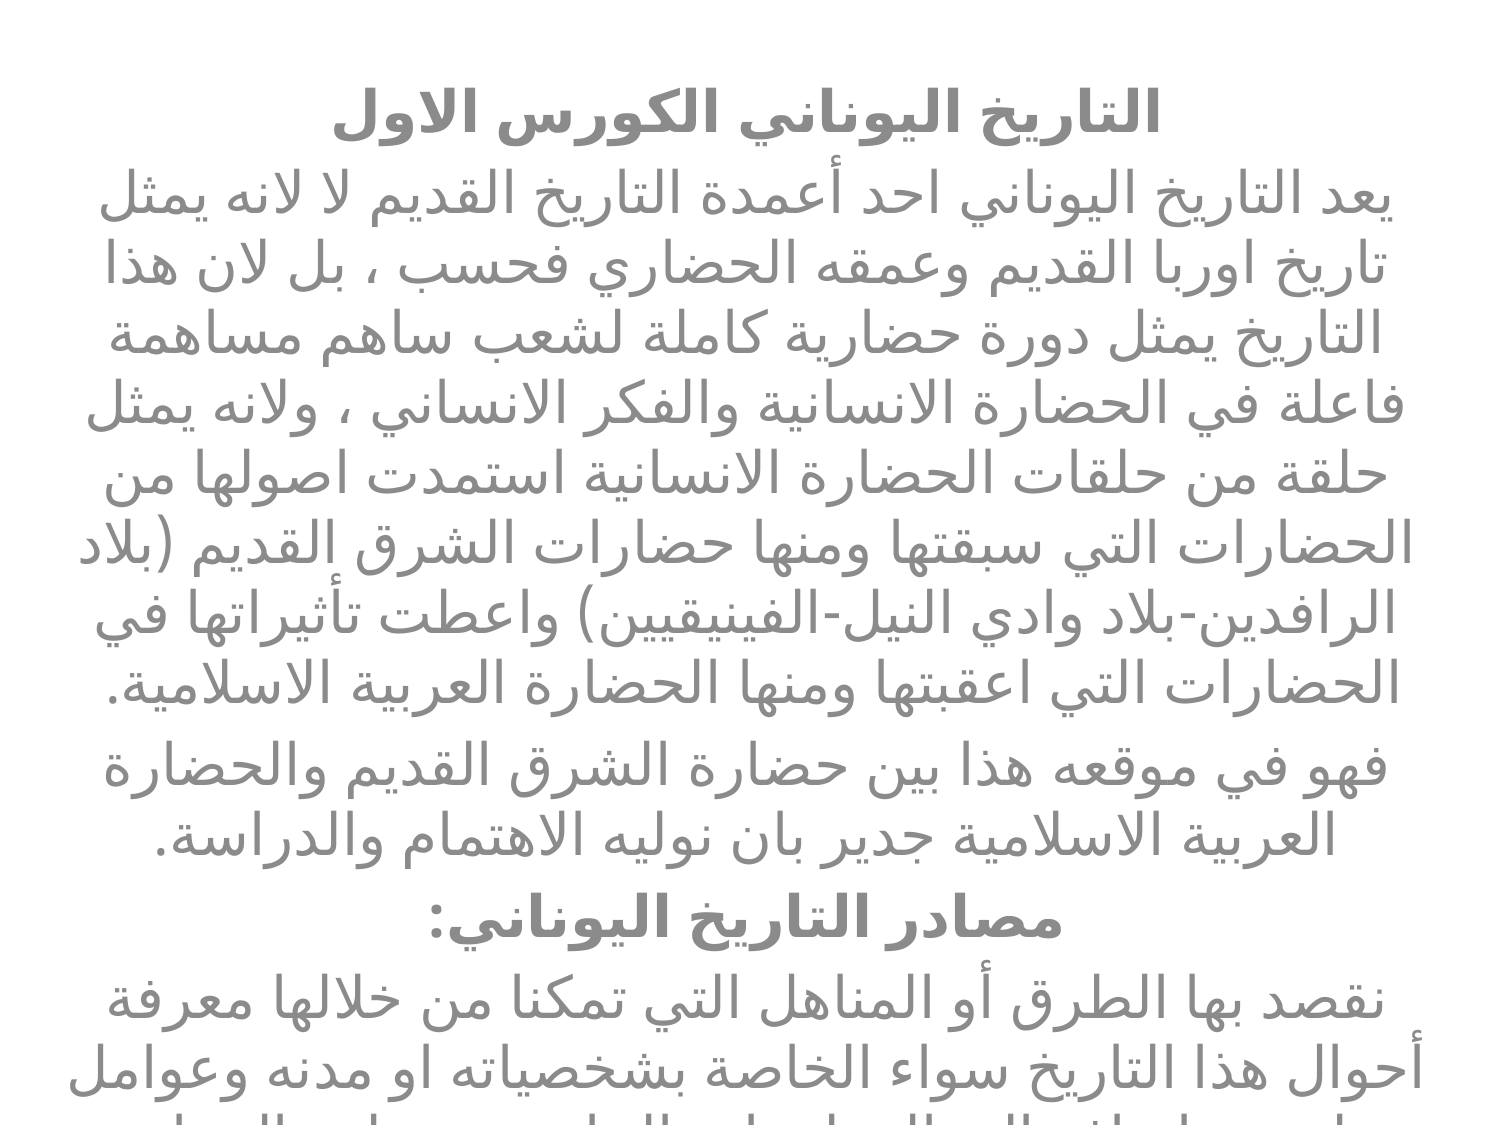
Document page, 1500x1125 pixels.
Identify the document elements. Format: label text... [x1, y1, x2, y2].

subtitle التاريخ اليوناني الكورس الاول يعد التاريخ اليوناني احد أعمدة التاريخ القديم لا لانه يمثل تاريخ اوربا القديم وعمقه الحضاري فحسب ، بل لان هذا التاريخ يمثل دورة حضارية كاملة لشعب ساهم مساهمة فاعلة في الحضارة الانسانية والفكر الانساني ، ولانه يمثل حلقة من حلقات الحضارة الانسانية استمدت اصولها من الحضارات التي سبقتها ومنها حضارات الشرق القديم (بلاد الرافدين-بلاد وادي النيل-الفينيقيين) واعطت تأثيراتها في الحضارات التي اعقبتها ومنها الحضارة العربية الاسلامية. فهو في موقعه هذا بين حضارة الشرق القديم والحضارة العربية الاسلامية جدير بان نوليه الاهتمام والدراسة. مصادر التاريخ اليوناني: نقصد بها الطرق أو المناهل التي تمكنا من خلالها معرفة أحوال هذا التاريخ سواء الخاصة بشخصياته او مدنه وعوامل تطوره ، إضافة إلى المعلومات الخاصة بمختلف الجوانب الاقتصادية والاجتماعية والعسكرية فقد أورد لنا الزمن معلومات مهمة عن هذا التاريخ تنوعت مصادرها حسب الأهمية وهي كالأتي:- أولا :- المصادر الاثارية: وهي الاستدلال المادي المعاصر للحدث والذي تركه لنا الإنسان الماضي بقصد أو من غير قصد وذلك للإحاطة بحياته اليومية ومعتقداته الدينية وتفاعله بالمجتمع وقد ألقت هذه المصادر الضوء على مجمل النواحي السياسية والاقتصادية والاجتماعية والثقافية إضافة إلى الأحداث العسكرية وكذلك أوضحت لنا مدى الانتشار الحضاري سواء كان في حدود المناطق المجاورة أو في المناطق البعيدة ، والمصادر الاثارية على أنواع أمدنا كل نوع بمعلومات تاريخية مهمة وهي كالأتي:- 1- العمارة:- وتشمل القصور والمعابد والمنازل والمقابر والمسارح وغيرها من الأبنية العمرانية ، فمثلا احتواء القصر الملكي في مدينة (كنوسوس) والذي يقع في الساحل الشمالي من جزيرة كريت على الغرف الكثيرة والقاعات الضخمة أشارت بلا شك إلى إن هذا القصر ليس مجرد مقر للملك وإنما كان مركزا للإدارة الحكومية وان طبيعة مساحة القصر قد أوضحت لنا إن سلطة القصر كانت واسعة وتشمل كل جزيرة كريت والتي شكلت دولة كبيرة مركزها مدينة (كنوسوس) ، وكذلك نفهم منه طبيعة العمران والبناء والهندسة العمرانية وأنواع المواد المستخدمة في بناءه ومدى انتشارها. 2- النحت:- يقدم النحت بكل أنواعه البارز والمجسم معلومات هامة عن مدى التطور الحضاري ونستقرى منه الكثير من الوقائع والحقائق التاريخية فلقد خلف لنا اليونان كماً هائلاً من التماثيل والتي صورت لنا مختلف جوانب المجتمع وابرز الإلهة وكذلك شخصيات الملوك والقادة العسكريين والبوابات والتي ارفدتنا بمعلومات هامة عن التاريخ اليوناني ، إلا إن هذا الفن تعرض لعمليات السلب من قبل الرومان تخليدا لانتصاراتهم فيذكر إن الإمبراطور الروماني نيرون نقل ما يقارب الخمسمائة تمثال من معبد دلفي إلى روما. 3- الصناعات الفخارية:- إن الصناعات الفخارية للشعوب القديمة تعد من السلع الأساسية التي لا يمكن الاستغناء عنها وذلك لتعدد أغراضها واستخداماتها سواء لحفظ الحبوب أو الزيوت أو التصدير الخاص بالسلع التجارية أو في الاستخدامات اليومية ، ومن هذه الصناعات أمكننا معرفة الكثير من سمات الحياة الاقتصادية والاجتماعية كما يمكن الاستفادة من الفخار في معرفة التعاقب الزمني وذلك لان عمليات تطوره كانت تتم بالتدريج مع مرور الزمن 4- التصوير:- وهي الرسوم على الجدران أو الأواني وقد جسدت لنا الكثير من المواضيع اليومية المرتبطة بحياة الفرد اليوناني وكذلك المواضيع الدينية والمواكب العسكرية والمهن والألعاب الرياضة وكذلك تصوير مواكب الجنائز ومراسيم الدفن إضافة إلى المواضيع الأسطورية والخيالية ، ونظراً لطبيعة الفرد اليوناني الفنية فيمكن القول إن الرسام اليوناني لم يترك شاردة ولا واردة الا وصورها . 5- الأختام:- وتعد كذلك من المخلفات المادية الأصيلة والتي أمكننا الاستفادة منها في كثير من المعلومات ، فيمكن من خلالها معرفة السمات الفنية وبعض الطقوس الدينية وأسماء الآلهة وكذلك أنواع الخطوط الكتابية ، وأيضا احتواء بعض الأختام على صور الحيوانات كالأسد والثور وغيرها تمكنا من معرفة أهم الحيوانات المنتشرة آنذاك ، وعلى العموم امتازت الأختام اليونانية بتأثرها الواضح بالأختام الاسطوانية الموجودة في بلاد وادي الرافدين وكذلك الأختام المصرية. ثانيا :- المصادر الأدبية:- وهي المدونات التي دونها الكتاب القدماء أرادوا من خلالها توثيق التاريخ اليوناني في مجمل تفصيلاته و تسجيل أحوال المجتمع اليوناني سواء المعاصر لهم أو الذي سبقهم . الكتابات التاريخية:- وهي المؤلفات التي قام بكتابتها المؤرخون اليونان القدماء وكانت عمليات جمع المعلومات تتم أما عن طريق معاصرتهم للحدث أو من خلال مشاهدتهم الآثار المادية والكتابية أو عن طريق من سبقهم من الكتاب أو عملية تناقل المعلومات الواردة إليهم شفاهاً عن طريق التجار والملاحين وكذلك المحاربين الوافدين إلى بلاد اليونان ، ويقف في مقدمة الكتاب اليونان شيخ المؤرخين (هيرودوتس) والملقب بأبي التاريخ ولد هذا المؤرخ في مدينة (هليكارناسوس) في منطقة كاريا الدورية (جنوب غرب أسيا الصغرى) حوالي سنة 485ق.م وتوفي في حدود سنة 425ق.م ، وبعد ان نفي من المدينة التي ولد فيها بسبب ثورة سياسية ، اتجه الى الرحلات والاسفار فسافر الى مصر وفارس والاقاليم التي حول البحر الاسود والى بلاد الاغريق وايطاليا فحصل باسفاره على معلومات ثمينة عن معظم العالم المعروف ، كتابه (التحريات أو التحقيقات) وصل الينا باللهجة الأيونية مقسم إلى تسعة أجزاء سمي كل جزء منه باسم احد أسماء الإلهة اليونانية ، الأجزاء الخمسة الأولى منه ركز في معلوماته على أحوال الشرق وبلاد فارس ، بينما الأجزاء الأربعة الأخيرة فقد احتوت على معلومات خصت تاريخ بلاد اليونان ، من الصعوبات التي واجهها هيرودوتس في جمع معلوماته انه لم يكن في متناول يده وثائق او سجلات محفوظة او اي كتاب سابق يرجع اليه فأضطر الى جمع الحقائق بنفسه عن طريق الاتصال بالناس الذين كانت لهم معرفة بتلك الحوادث والحقائق ولكن مما سهل عليه جمع حقائقه قرب العهد ، اي عهد حوادث الحروب بين اليونان والفرس ، مما يؤخذ عليه انه كان يدون كل شيء يلقى إليه من أخبار حتى وان اتصفت بالخرافة ولذلك اختلطت في كتابه الاساطير بالحقائق التاريخية ولذلك يجب توخي الحذر عند اقتباس المعلومات منه، ومع ذلك فانه يعد من أهم المؤرخين اليونان وأحد أهم المصادر الخاصة بدراسة تاريخ هذه البلاد. جاء بعد هيرودوتس مؤرخ يسمى (ثوسيديس) (465-396ق.م) وهو احد القادة الاثنيين عزل عن منصبه لفشله في احراز النصر ، فاعتزل في الريف في تراقية وتفرغ لكتابة التاريخ المعاصر عن الحروب بين اثينا واسبرطة وهي الحروب التي نكب بسببها ، تحرى في كتابة تاريخه الحقائق ونبذ الاساطير واعتمد في التدوين على تسجيل الحقائق والوقائع ابان حدوثها دون التعويل على روايات الناس بعد زمن ، امتازت كتاباته بالإيجاز والتحليل واستنباط النتائج والمسببات لذلك يعد من أحسن ما كتب عن التاريخ اليوناني . ويعد زينفون (430-354ق.م) من أشهر المؤرخين اليونان امتازت كتاباته بالدقة والفكر العميق وسعة الاطلاع وكان من ضمن الحملة اليونانية التي أرسلت إلى بلاد فارس لمساعدة الأمير الفارسي (كورش) لاعتلاء عرش بلاد فارس(سنتطرق إليها لاحقاً) ألف كتابا اسماه (التقدم أو الصعود) يتألف من سبعة أجزاء دون فيه تفاصيل الحملة والانسحاب كما أورد معلومات هامة عن البلدان التي مر بها أثناء عودت الحملة إلى بلاد اليونان ، ومن كتبه الأخرى كتاب (هيليني) وهو أيضا في سبعة أجزاء. 2-التراتيل أو الأناشيد الدينية:- وتعد من المصادر الأدبية الهامة التي اختص بها التاريخ اليوناني فقد أمدتنا بمعلومات مهمة عن الحياة الدينية اليونانية وأماكن انطلاقها وانتشارها وأسماء رجالاتها وكذلك أشهر الطقوس وطرق ترتيلها وأسماء ألهتها وقد مثلت بتطورها مراحل التطور الحضاري اليوناني. 3 _ الملاحم والأساطير:- الملحمة هي رواية أسطورية أو شبه أسطورية كتبت شعراً ، وعلى الرغم من الطابع الأسطوري الذي تمتاز به الملحمة إلا انه أمكننا استنتاج الكثير من الحقائق التاريخية المستنبطة منها ، ولعل من أروع هذه الملاحم هي ( الإلياذة والأوديسة ) للشاعر ( هوميروس ) والذي ولد في القرن التاسع قبل الميلاد ، فقد سميت ملحمته التاريخية الإلياذة ( كتاب اليونانيين المقدس) حيث كان لها تأثير قوي على المفاهيم الخلقية عند أبناء الشعب اليوناني وقد وصف فيها أحداث الواحد والخمسين يوماً من السنة العاشرة لحصار الآخيين لمدينة طروادة ، أما الأوديسة فتلي الإلياذة أهمية وزمناً وهي على الرغم من كونها مثل الإلياذة مقسمة إلى أربعة وعشرين أنشودة أو كتاباً إلا إنها تتحدث عن عالم يختلف تماماً عن الإلياذة إذ إنها تبدأ من حيث انتهت الأولى لتروي قصة تجول اوديسيوس احد أبطال الإلياذة وتخبطه في البحار أثناء عودته إلى مملكته في البيلوبونيز. [41, 66, 1453, 1059]
